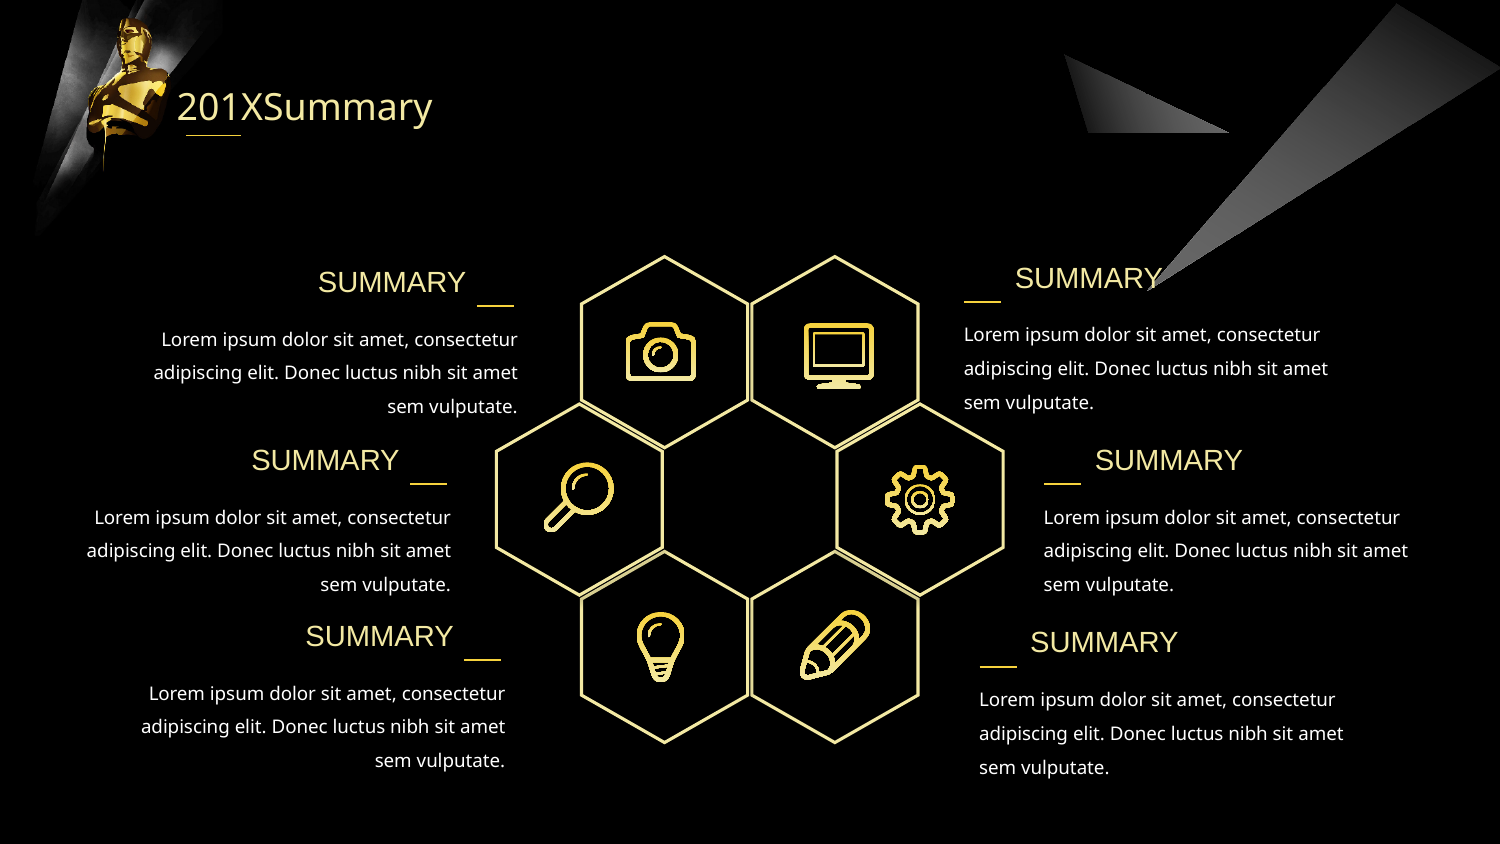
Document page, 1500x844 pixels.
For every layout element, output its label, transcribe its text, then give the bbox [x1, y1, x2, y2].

text_box 201XSummary [161, 75, 448, 135]
text_box SUMMARY [999, 251, 1179, 302]
text_box [580, 552, 749, 744]
text_box [835, 402, 1005, 597]
text_box [495, 402, 664, 597]
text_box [803, 323, 874, 389]
text_box Lorem ipsum dolor sit amet, consectetur adipiscing elit. Donec luctus nibh sit amet sem vulputate. [964, 669, 1389, 786]
text_box [799, 609, 870, 680]
text_box [580, 255, 749, 449]
text_box SUMMARY [1015, 616, 1194, 666]
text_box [636, 611, 685, 682]
text_box SUMMARY [1080, 433, 1259, 484]
text_box [750, 552, 919, 744]
text_box Lorem ipsum dolor sit amet, consectetur adipiscing elit. Donec luctus nibh sit amet sem vulputate. [1028, 486, 1453, 603]
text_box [885, 464, 955, 535]
picture [0, 0, 316, 236]
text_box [625, 322, 696, 381]
text_box Lorem ipsum dolor sit amet, consectetur adipiscing elit. Donec luctus nibh sit amet sem vulputate. [95, 662, 520, 779]
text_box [543, 462, 614, 533]
text_box Lorem ipsum dolor sit amet, consectetur adipiscing elit. Donec luctus nibh sit amet sem vulputate. [41, 486, 466, 603]
text_box Lorem ipsum dolor sit amet, consectetur adipiscing elit. Donec luctus nibh sit amet sem vulputate. [108, 308, 533, 425]
text_box [1063, 52, 1230, 134]
text_box SUMMARY [290, 609, 469, 660]
text_box SUMMARY [302, 255, 482, 306]
text_box Lorem ipsum dolor sit amet, consectetur adipiscing elit. Donec luctus nibh sit amet sem vulputate. [948, 304, 1373, 421]
text_box SUMMARY [236, 433, 415, 484]
text_box [1179, 2, 1500, 272]
text_box [750, 255, 919, 449]
